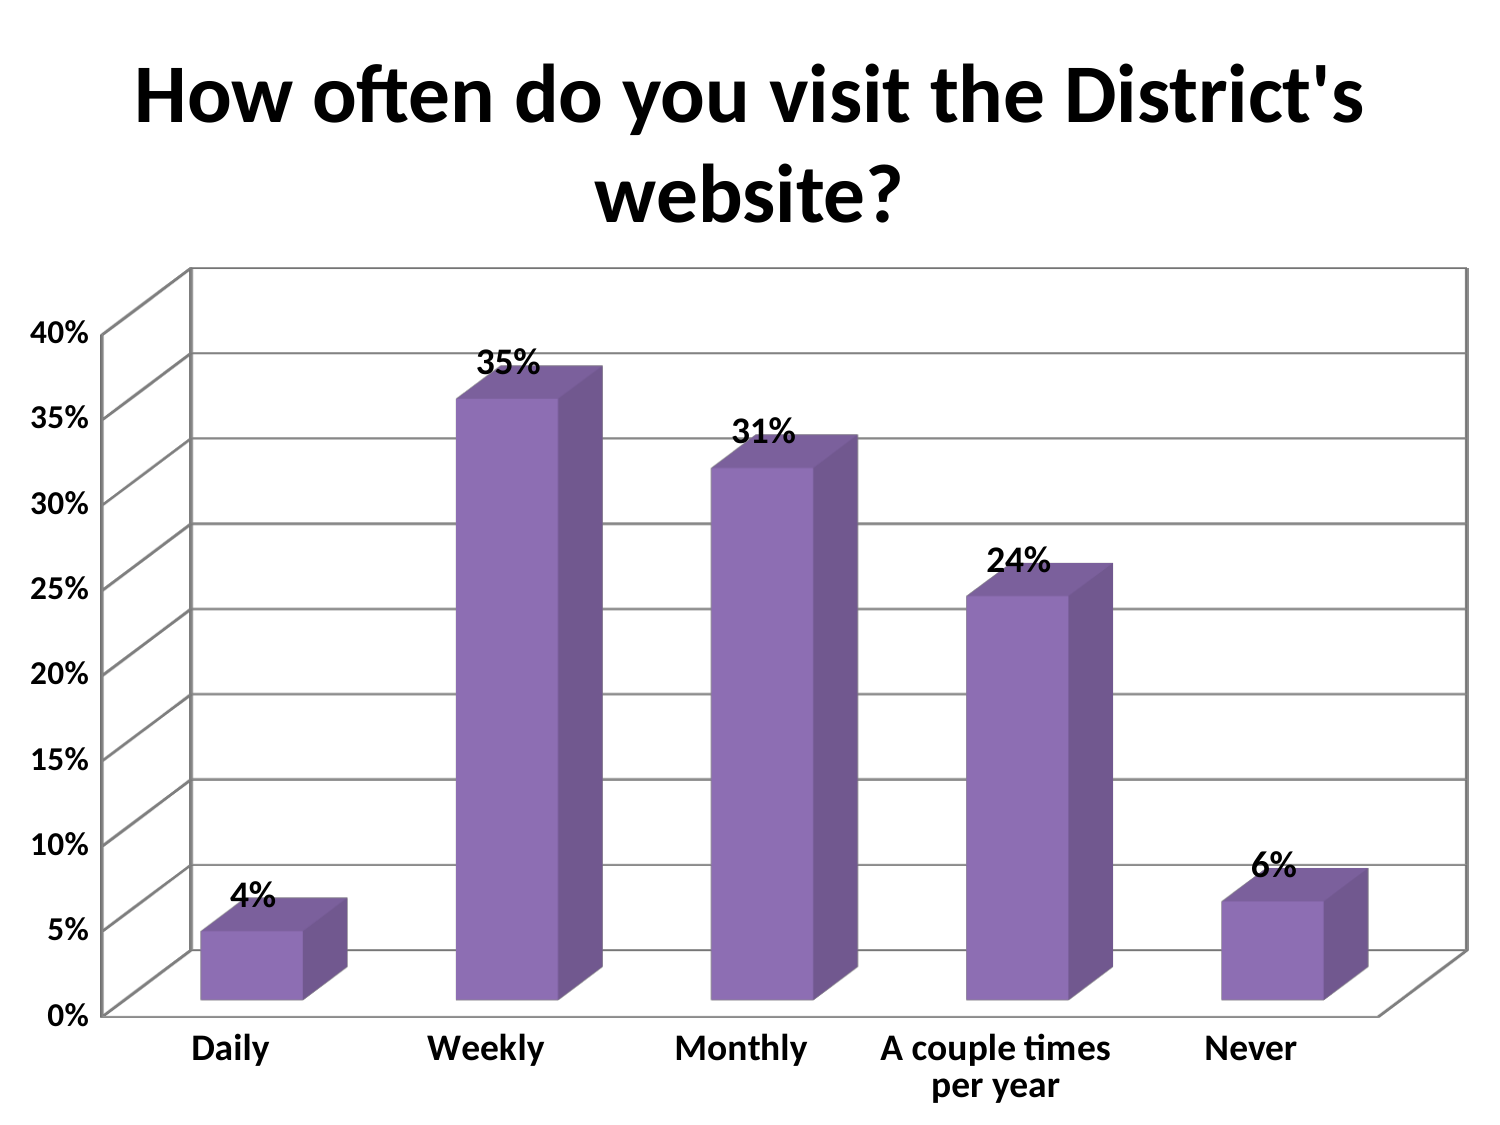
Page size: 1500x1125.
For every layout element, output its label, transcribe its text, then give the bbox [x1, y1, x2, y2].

title How often do you visit the District's website? [0, 45, 1500, 233]
chart [0, 249, 1500, 1125]
